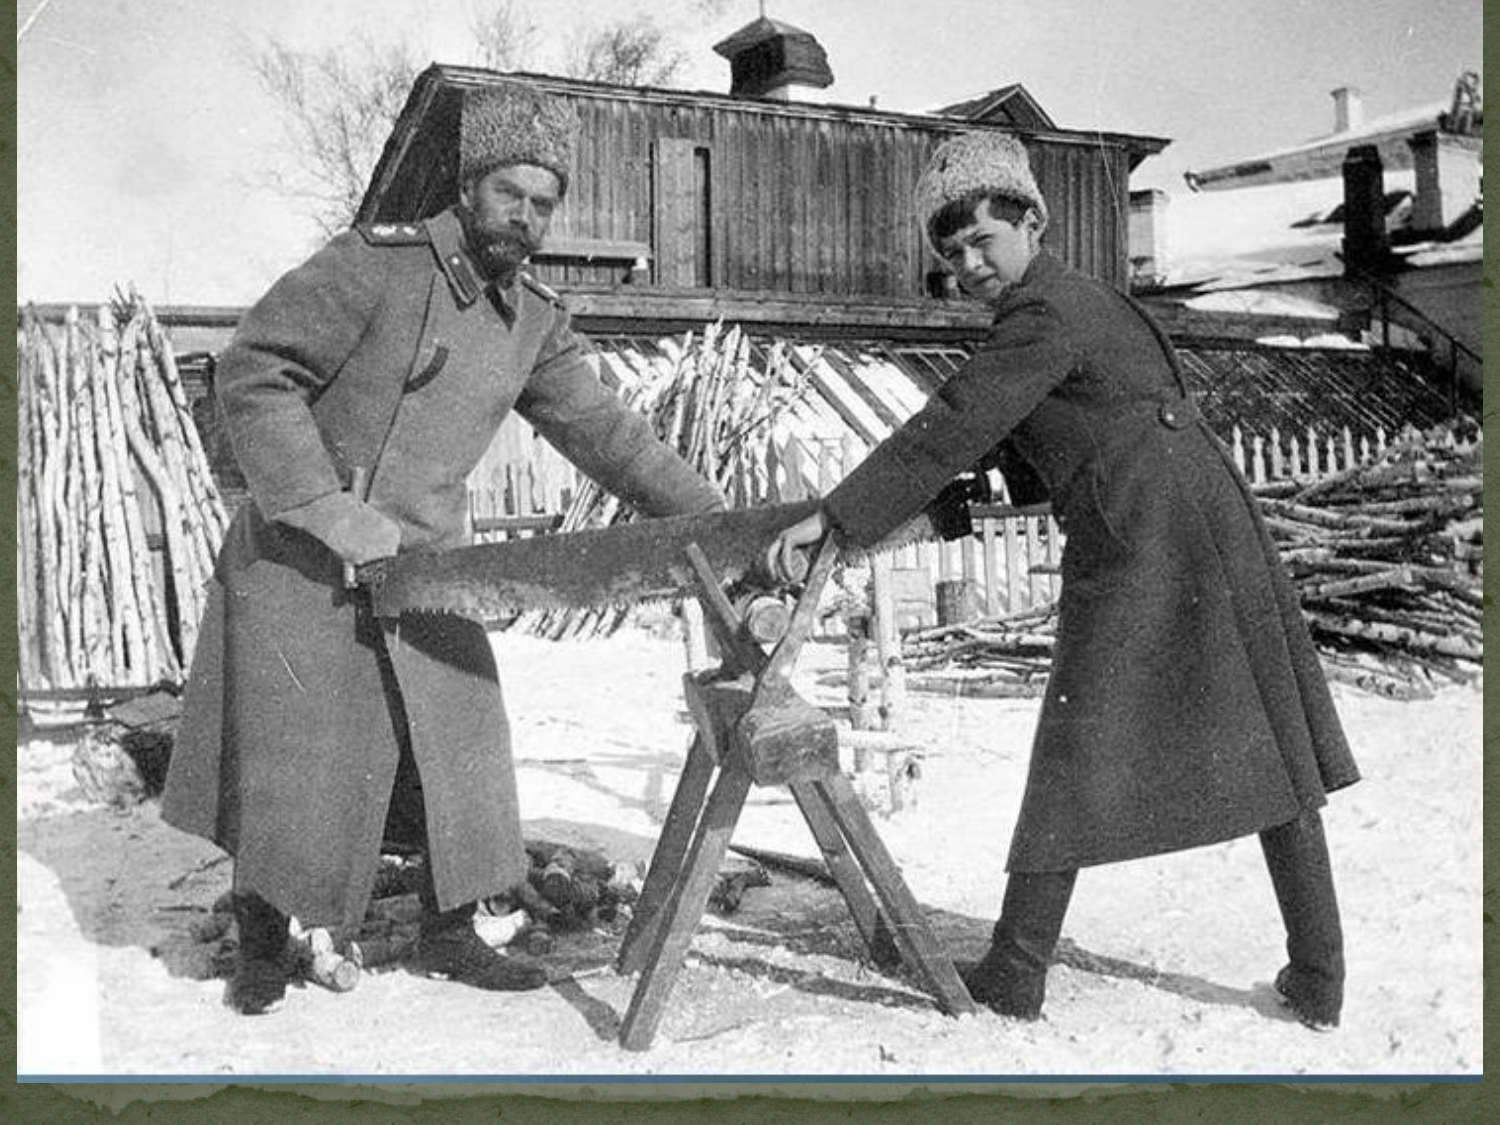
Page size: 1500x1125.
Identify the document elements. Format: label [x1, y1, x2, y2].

list [21, 3, 1480, 1080]
